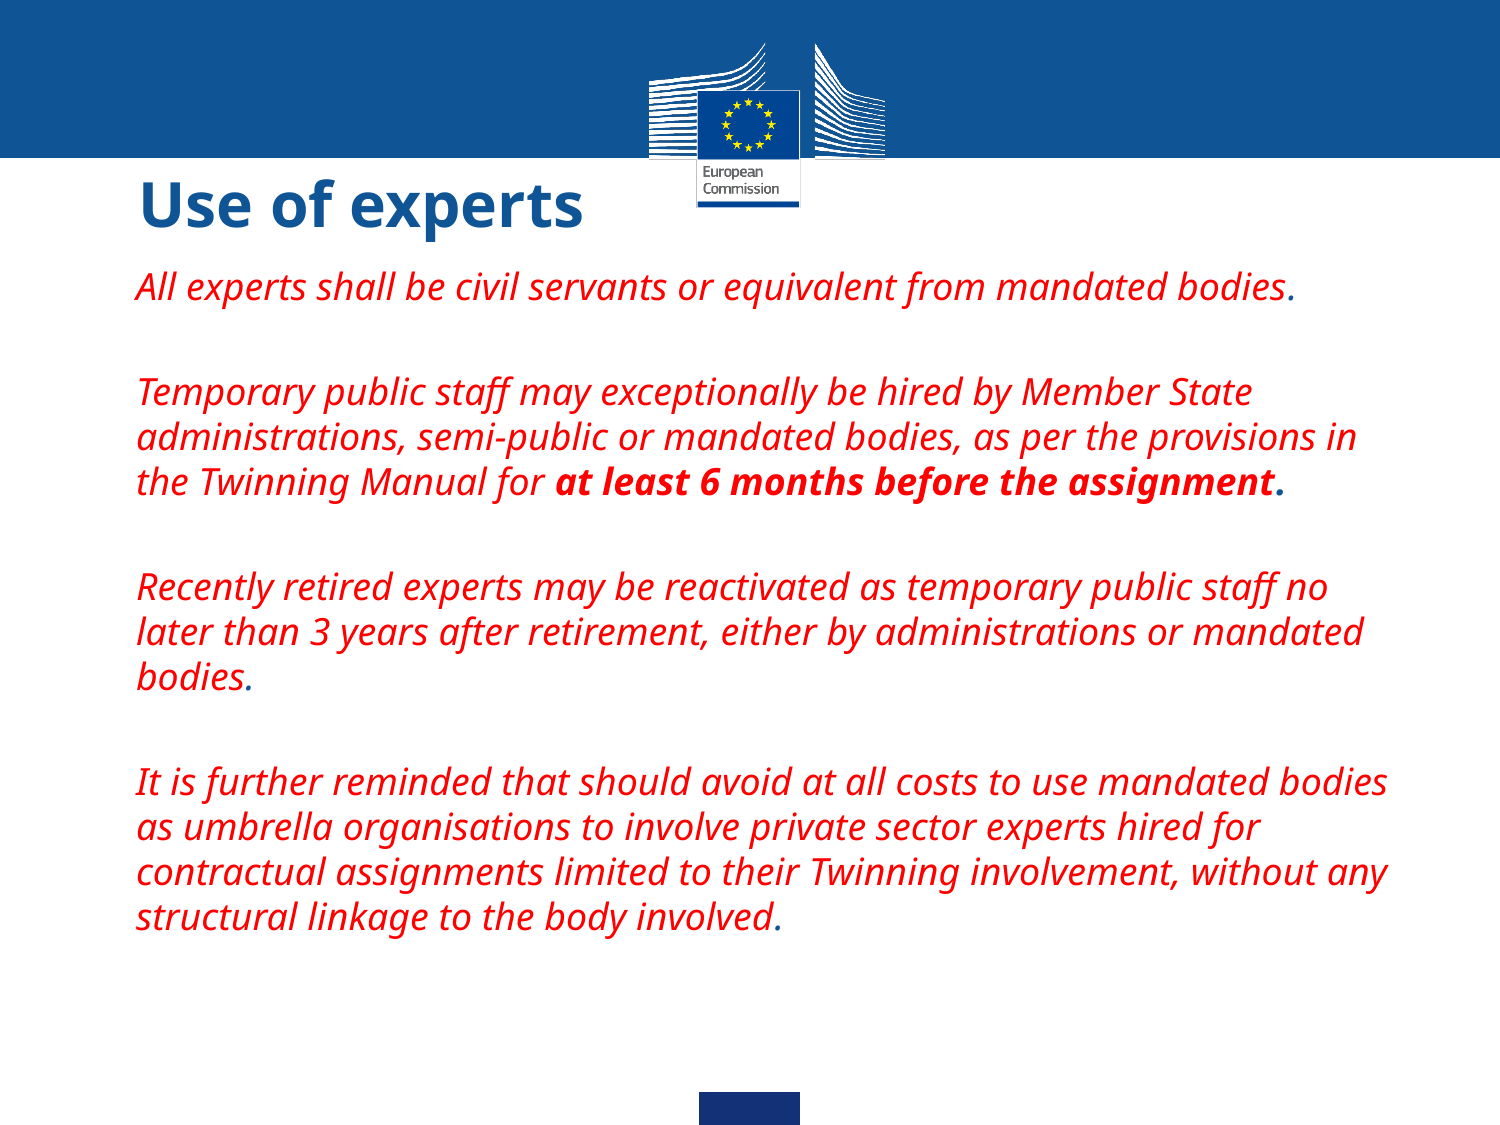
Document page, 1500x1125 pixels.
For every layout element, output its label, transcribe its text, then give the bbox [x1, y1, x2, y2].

list All experts shall be civil servants or equivalent from mandated bodies. Temporary public staff may exceptionally be hired by Member State administrations, semi-public or mandated bodies, as per the provisions in the Twinning Manual for at least 6 months before the assignment. Recently retired experts may be reactivated as temporary public staff no later than 3 years after retirement, either by administrations or mandated bodies. It is further reminded that should avoid at all costs to use mandated bodies as umbrella organisations to involve private sector experts hired for contractual assignments limited to their Twinning involvement, without any structural linkage to the body involved. [64, 255, 1415, 835]
title Use of experts [64, 125, 1415, 255]
picture [649, 42, 885, 125]
